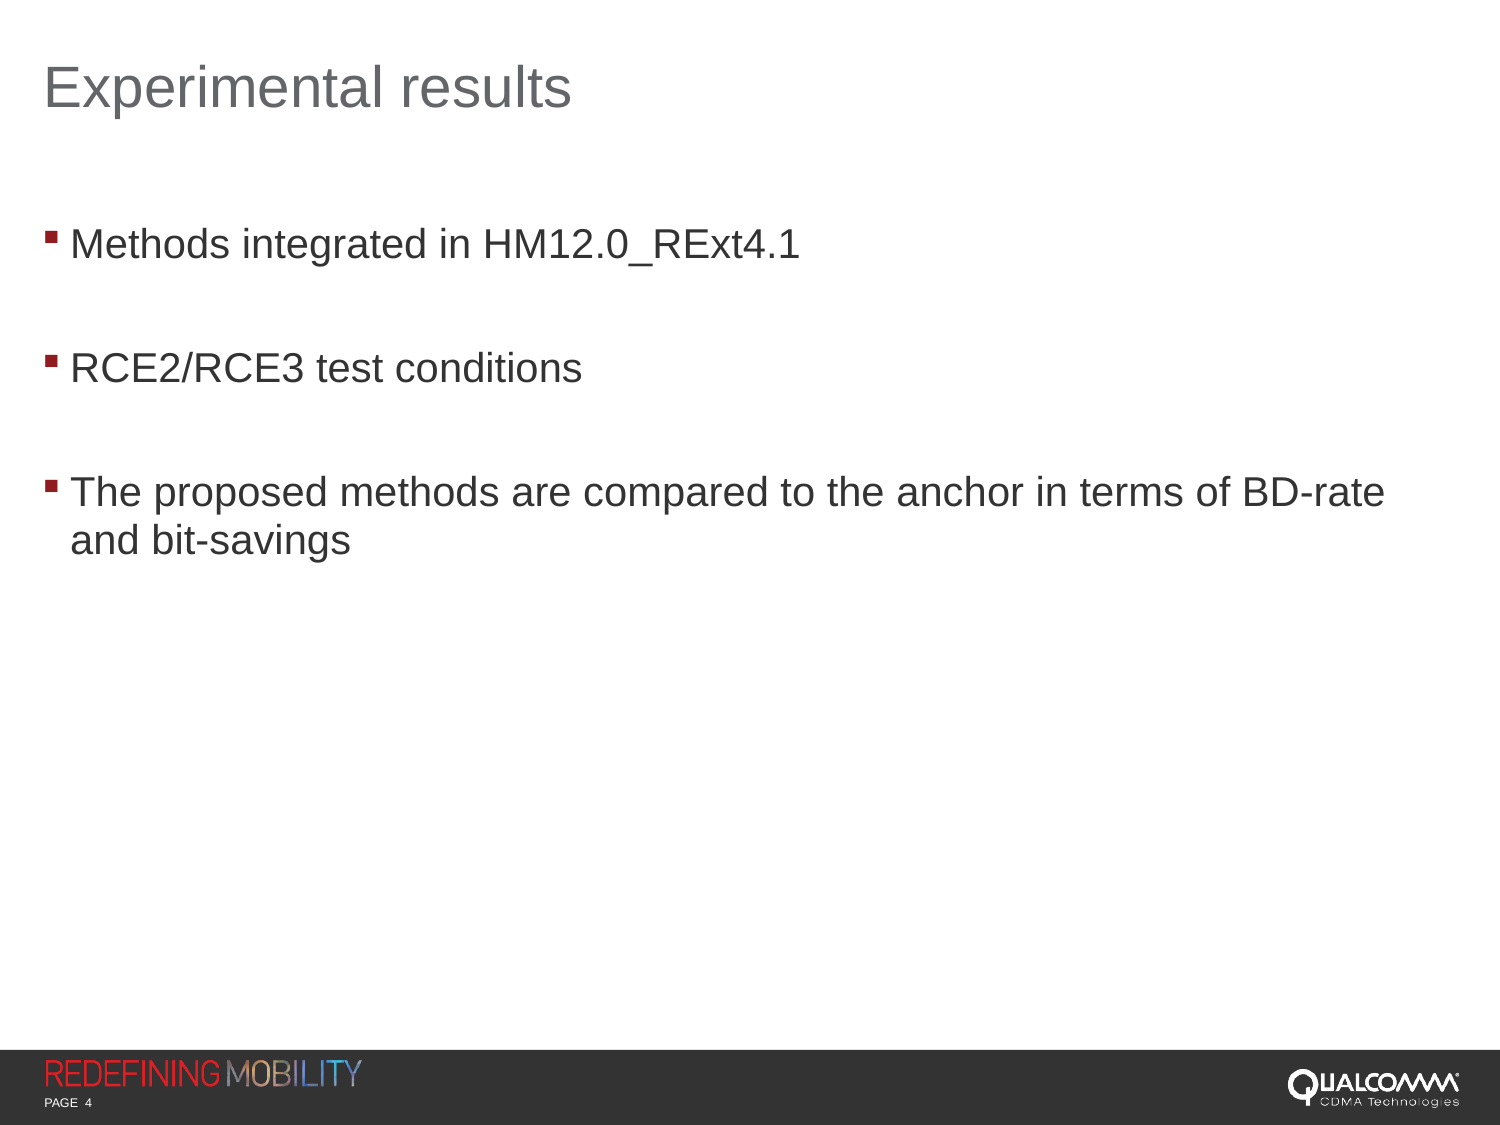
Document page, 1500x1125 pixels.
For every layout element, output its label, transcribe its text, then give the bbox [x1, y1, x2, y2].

title Experimental results [28, 44, 1462, 138]
list Methods integrated in HM12.0_RExt4.1 RCE2/RCE3 test conditions The proposed methods are compared to the anchor in terms of BD-rate and bit-savings [26, 148, 1457, 1021]
picture [30, 1048, 372, 1099]
picture [1278, 1058, 1478, 1114]
